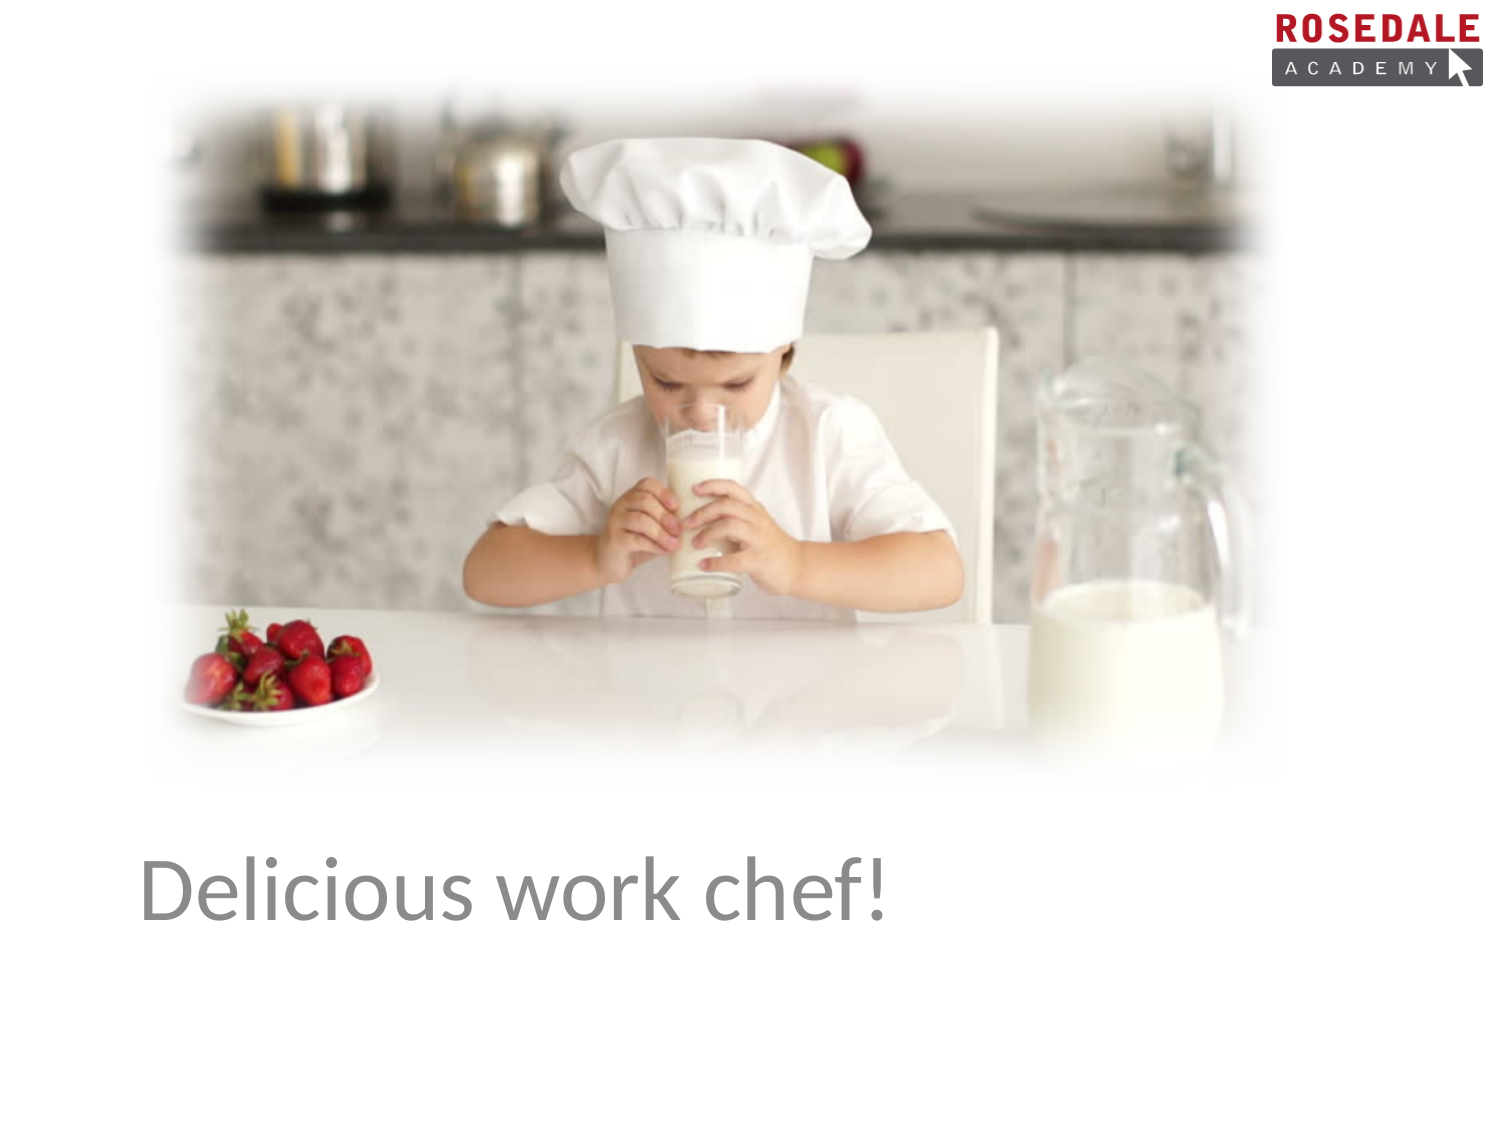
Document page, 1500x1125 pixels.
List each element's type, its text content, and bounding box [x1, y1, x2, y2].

list Delicious work chef! [123, 834, 1418, 1081]
picture [147, 10, 1487, 787]
